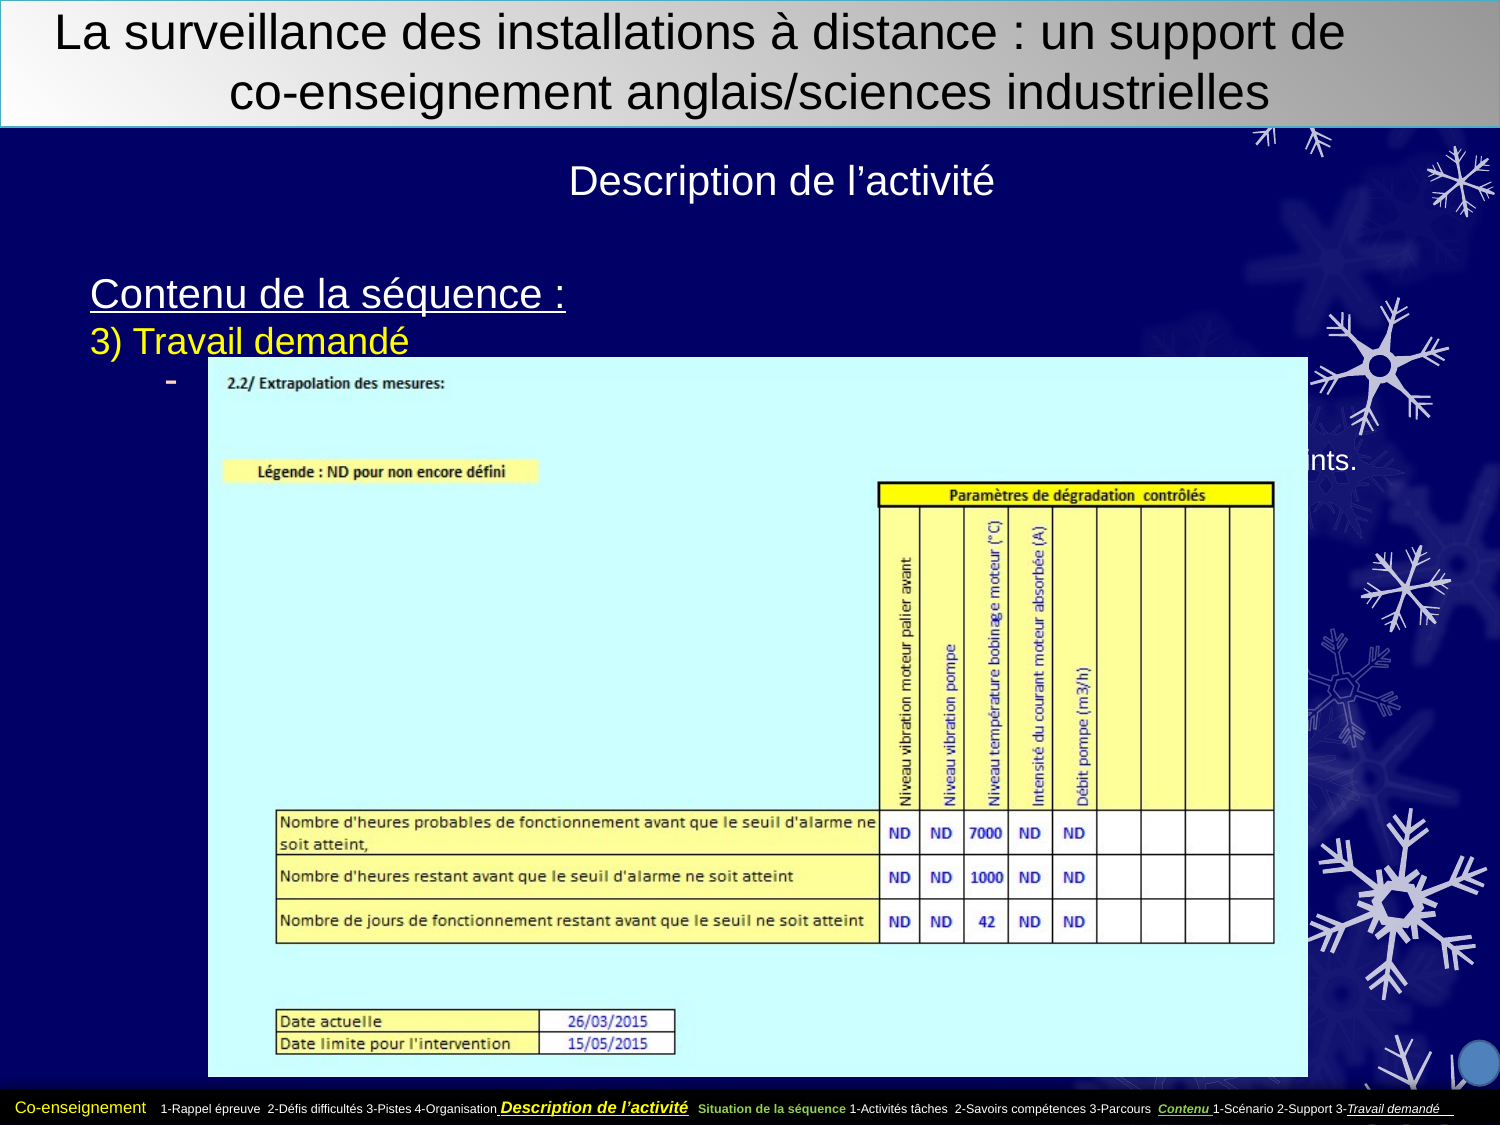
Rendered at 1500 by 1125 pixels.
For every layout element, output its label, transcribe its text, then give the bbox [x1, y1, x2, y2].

picture [208, 357, 1308, 1078]
title La surveillance des installations à distance : un support de co-enseignement anglais/sciences industrielles [0, 0, 1500, 128]
text_box [1457, 1039, 1500, 1087]
text_box Description de l’activité Contenu de la séquence : 3) Travail demandé Mettre en fonctionnement, relever les paramètres surveillés - Procéder à l'extrapolation des courbes. - Déterminer le moment probable où le ou les seuil(s) d'alarme(s) seront atteints. [0, 129, 1474, 485]
text_box Co-enseignement 1-Rappel épreuve 2-Défis difficultés 3-Pistes 4-Organisation Description de l’activité Situation de la séquence 1-Activités tâches 2-Savoirs compétences 3-Parcours Contenu 1-Scénario 2-Support 3-Travail demandé [0, 1089, 1500, 1125]
